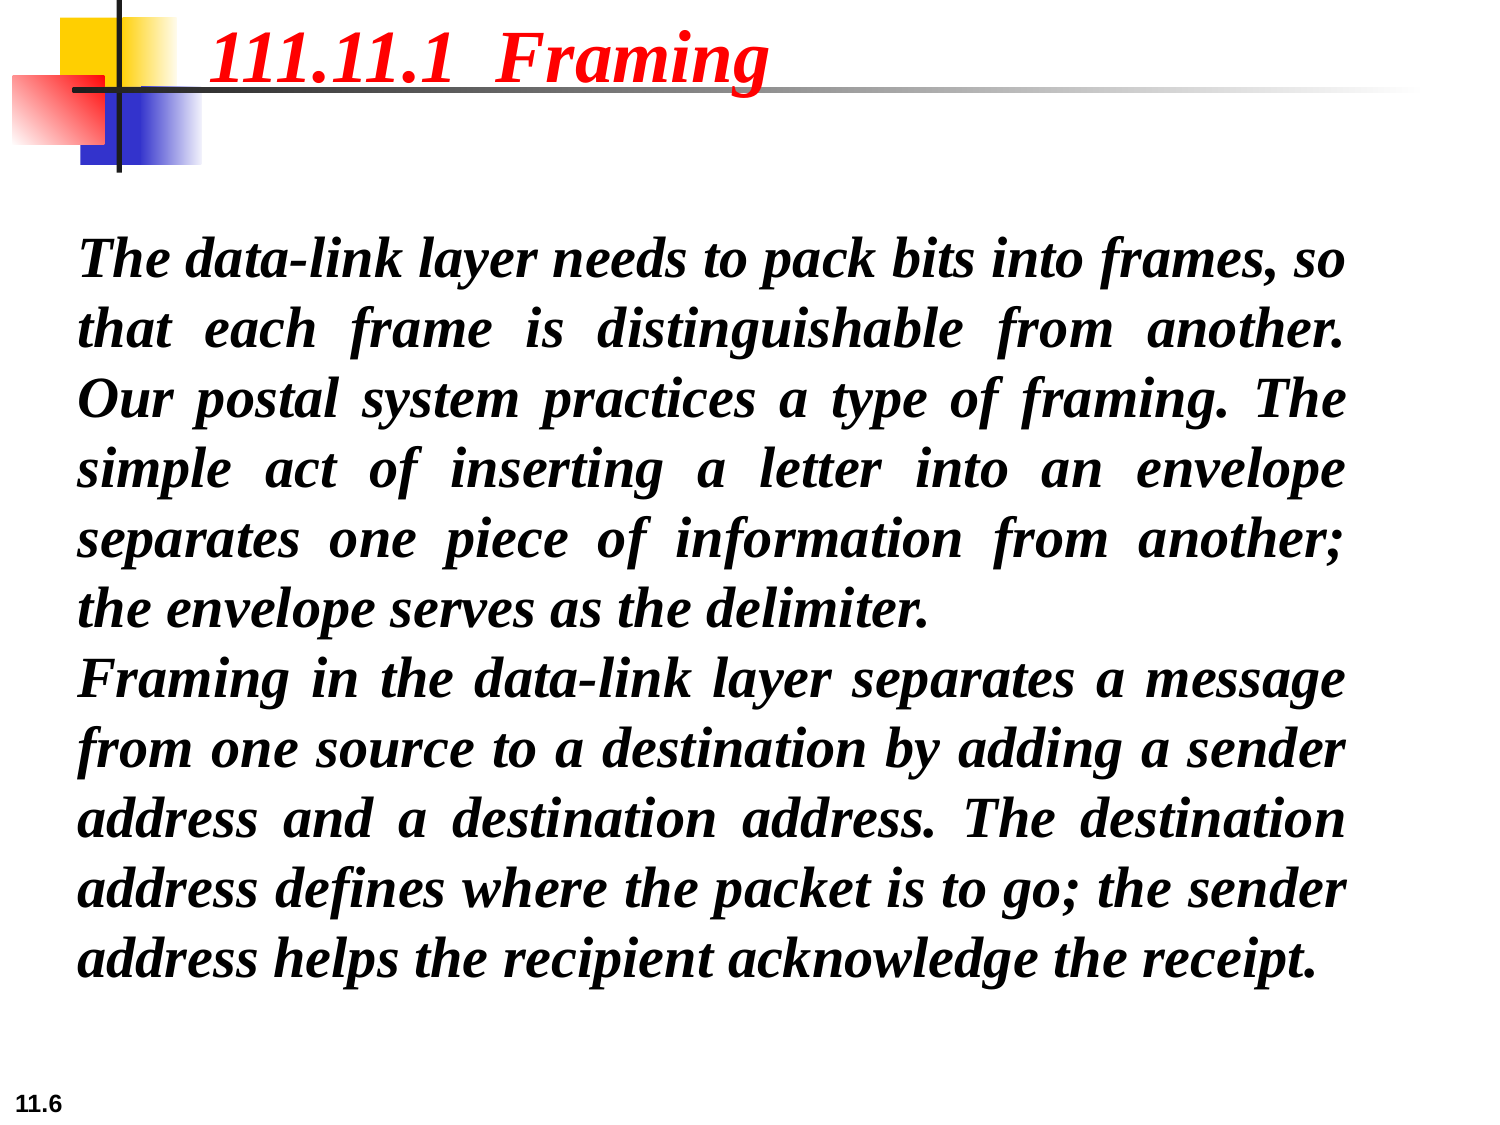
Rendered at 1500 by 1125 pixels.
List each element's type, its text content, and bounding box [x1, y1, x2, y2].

text_box [787, 87, 1423, 93]
text_box [116, 0, 122, 87]
text_box [141, 93, 202, 165]
text_box [122, 93, 141, 165]
text_box The data-link layer needs to pack bits into frames, so that each frame is distinguishable from another. Our postal system practices a type of framing. The simple act of inserting a letter into an envelope separates one piece of information from another; the envelope serves as the delimiter. Framing in the data-link layer separates a message from one source to a destination by adding a sender address and a destination address. The destination address defines where the packet is to go; the sender address helps the recipient acknowledge the receipt. [62, 212, 1363, 997]
text_box [12, 75, 105, 145]
text_box [72, 87, 194, 93]
text_box 111.11.1 Framing [194, 0, 787, 105]
text_box [116, 93, 122, 173]
text_box [122, 17, 177, 86]
text_box [60, 17, 116, 86]
slide_number 11.6 [0, 1049, 313, 1125]
text_box [80, 93, 116, 165]
